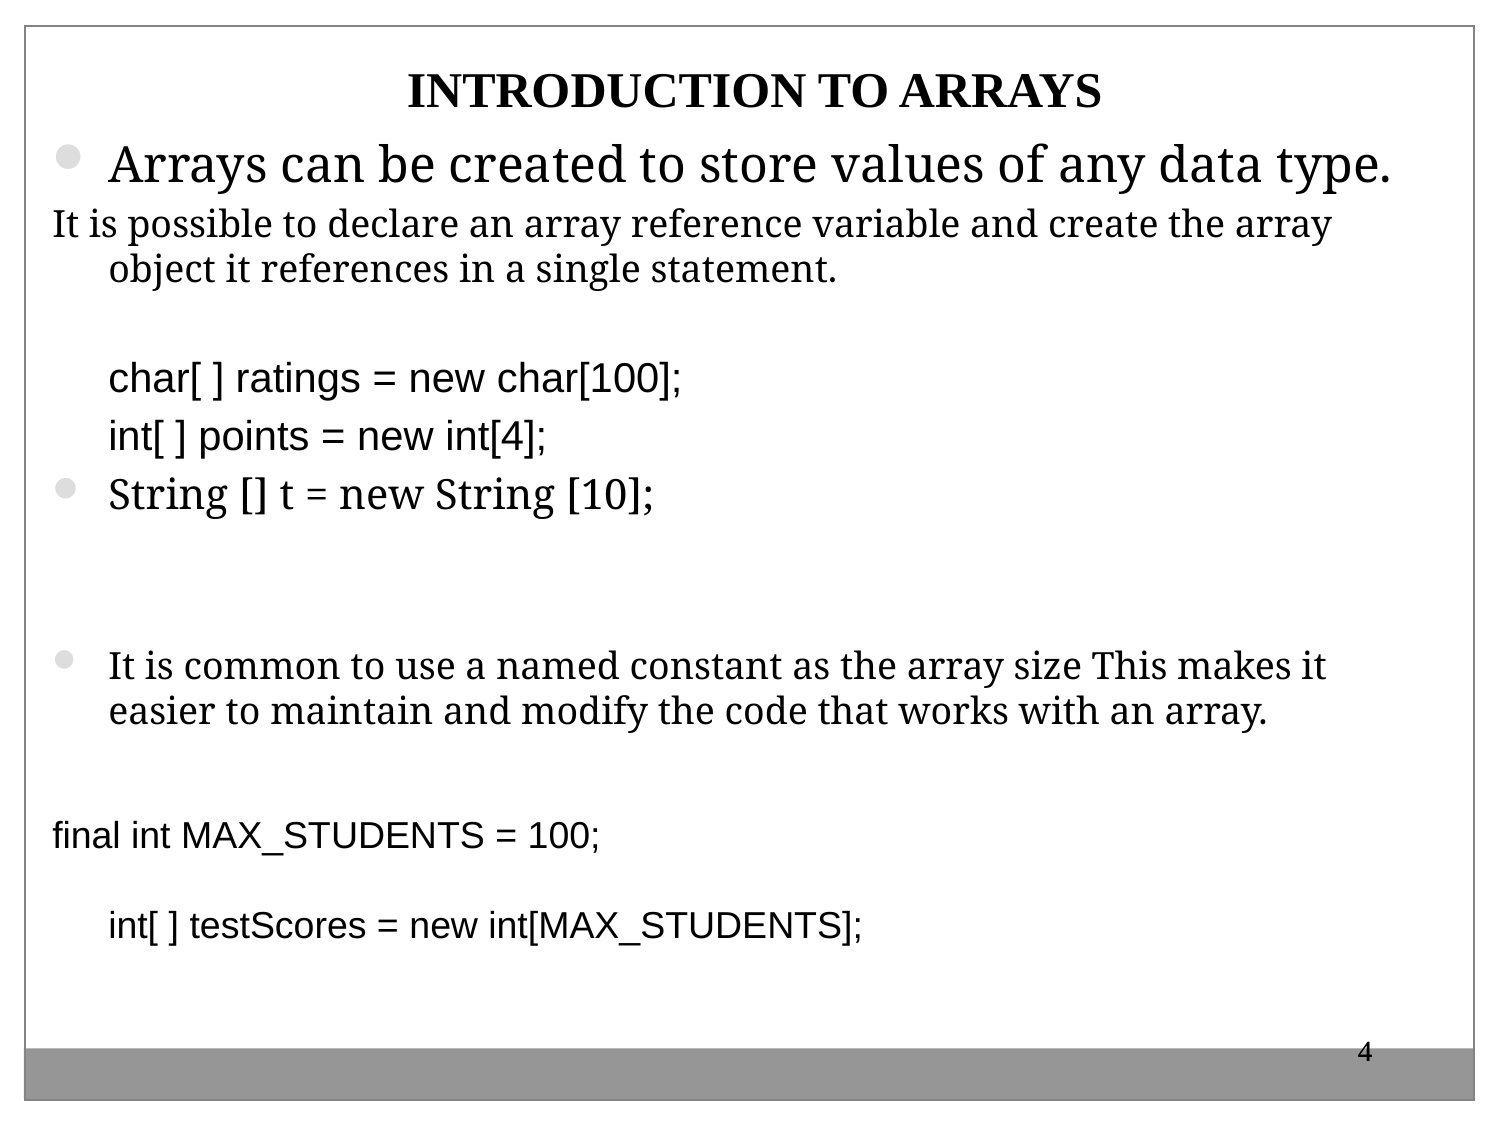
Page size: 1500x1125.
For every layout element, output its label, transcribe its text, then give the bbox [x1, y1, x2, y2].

text_box INTRODUCTION TO ARRAYS [392, 49, 1118, 125]
list Arrays can be created to store values of any data type. It is possible to declare an array reference variable and create the array object it references in a single statement. char[ ] ratings = new char[100]; int[ ] points = new int[4]; String [] t = new String [10]; It is common to use a named constant as the array size This makes it easier to maintain and modify the code that works with an array. final int MAX_STUDENTS = 100; int[ ] testScores = new int[MAX_STUDENTS]; [37, 125, 1438, 1013]
text_box 4 [1074, 1024, 1388, 1100]
